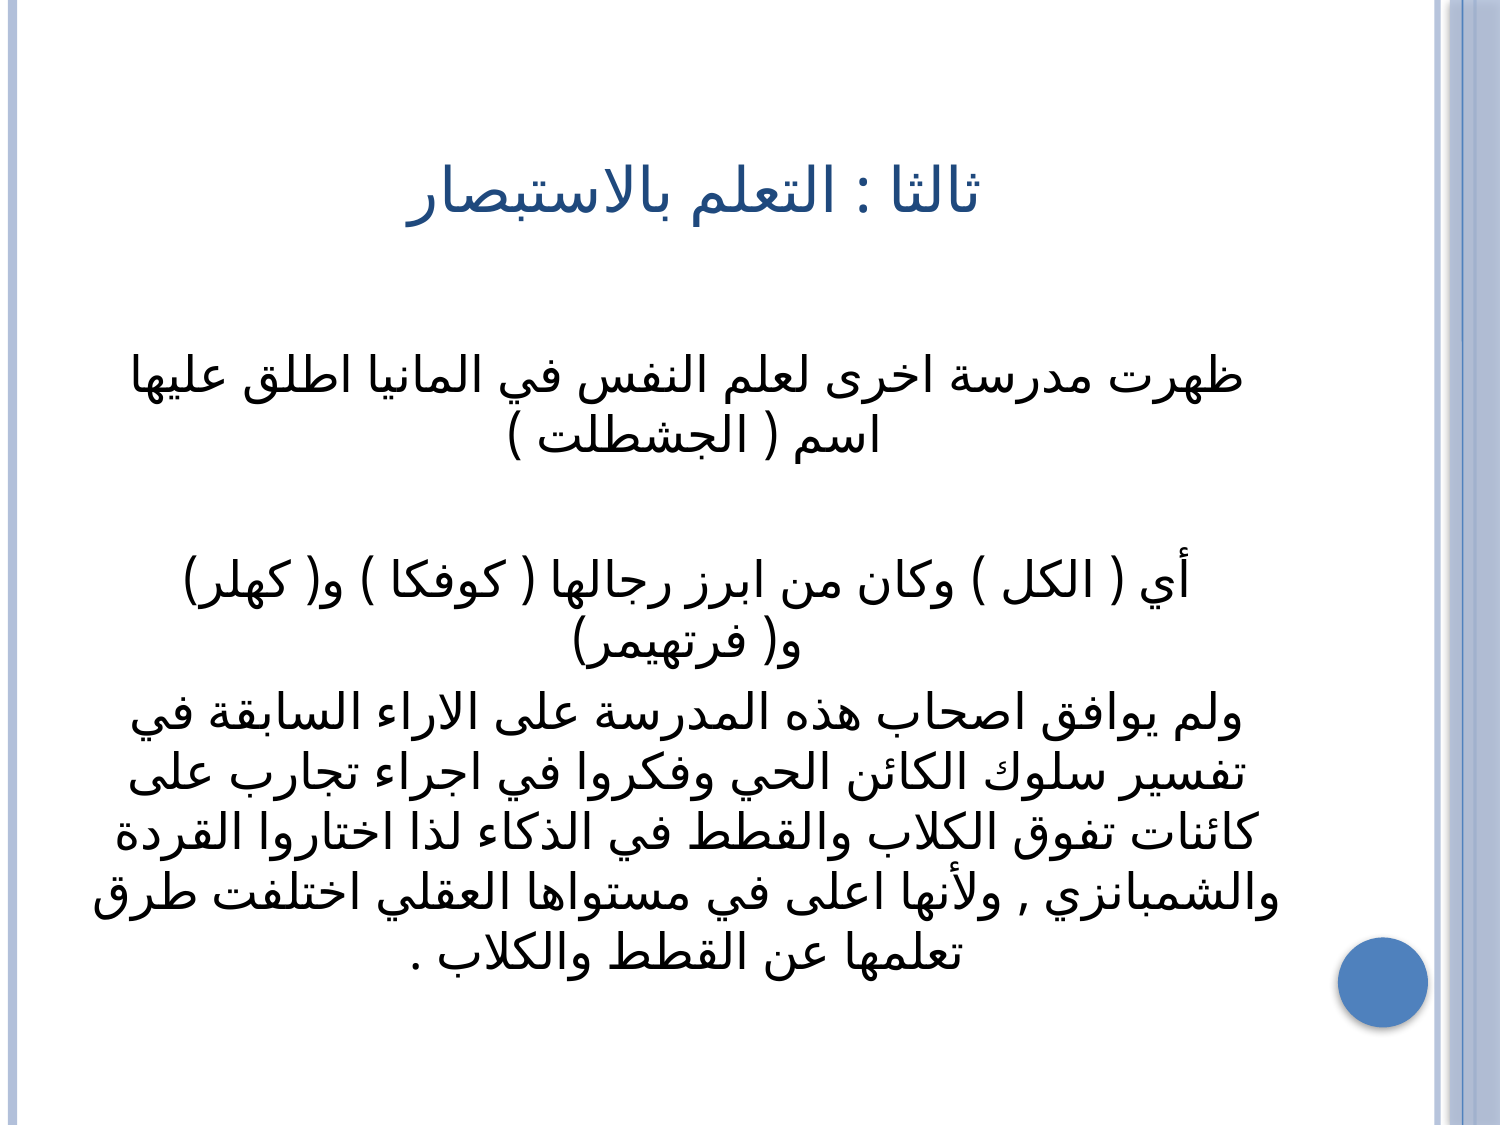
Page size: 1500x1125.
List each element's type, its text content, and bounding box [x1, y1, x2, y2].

title ثالثا : التعلم بالاستبصار [75, 45, 1300, 233]
list ظهرت مدرسة اخرى لعلم النفس في المانيا اطلق عليها اسم ( الجشطلت ) أي ( الكل ) وكان من ابرز رجالها ( كوفكا ) و( كهلر) و( فرتهيمر) ولم يوافق اصحاب هذه المدرسة على الاراء السابقة في تفسير سلوك الكائن الحي وفكروا في اجراء تجارب على كائنات تفوق الكلاب والقطط في الذكاء لذا اختاروا القردة والشمبانزي , ولأنها اعلى في مستواها العقلي اختلفت طرق تعلمها عن القطط والكلاب . [75, 262, 1300, 1062]
